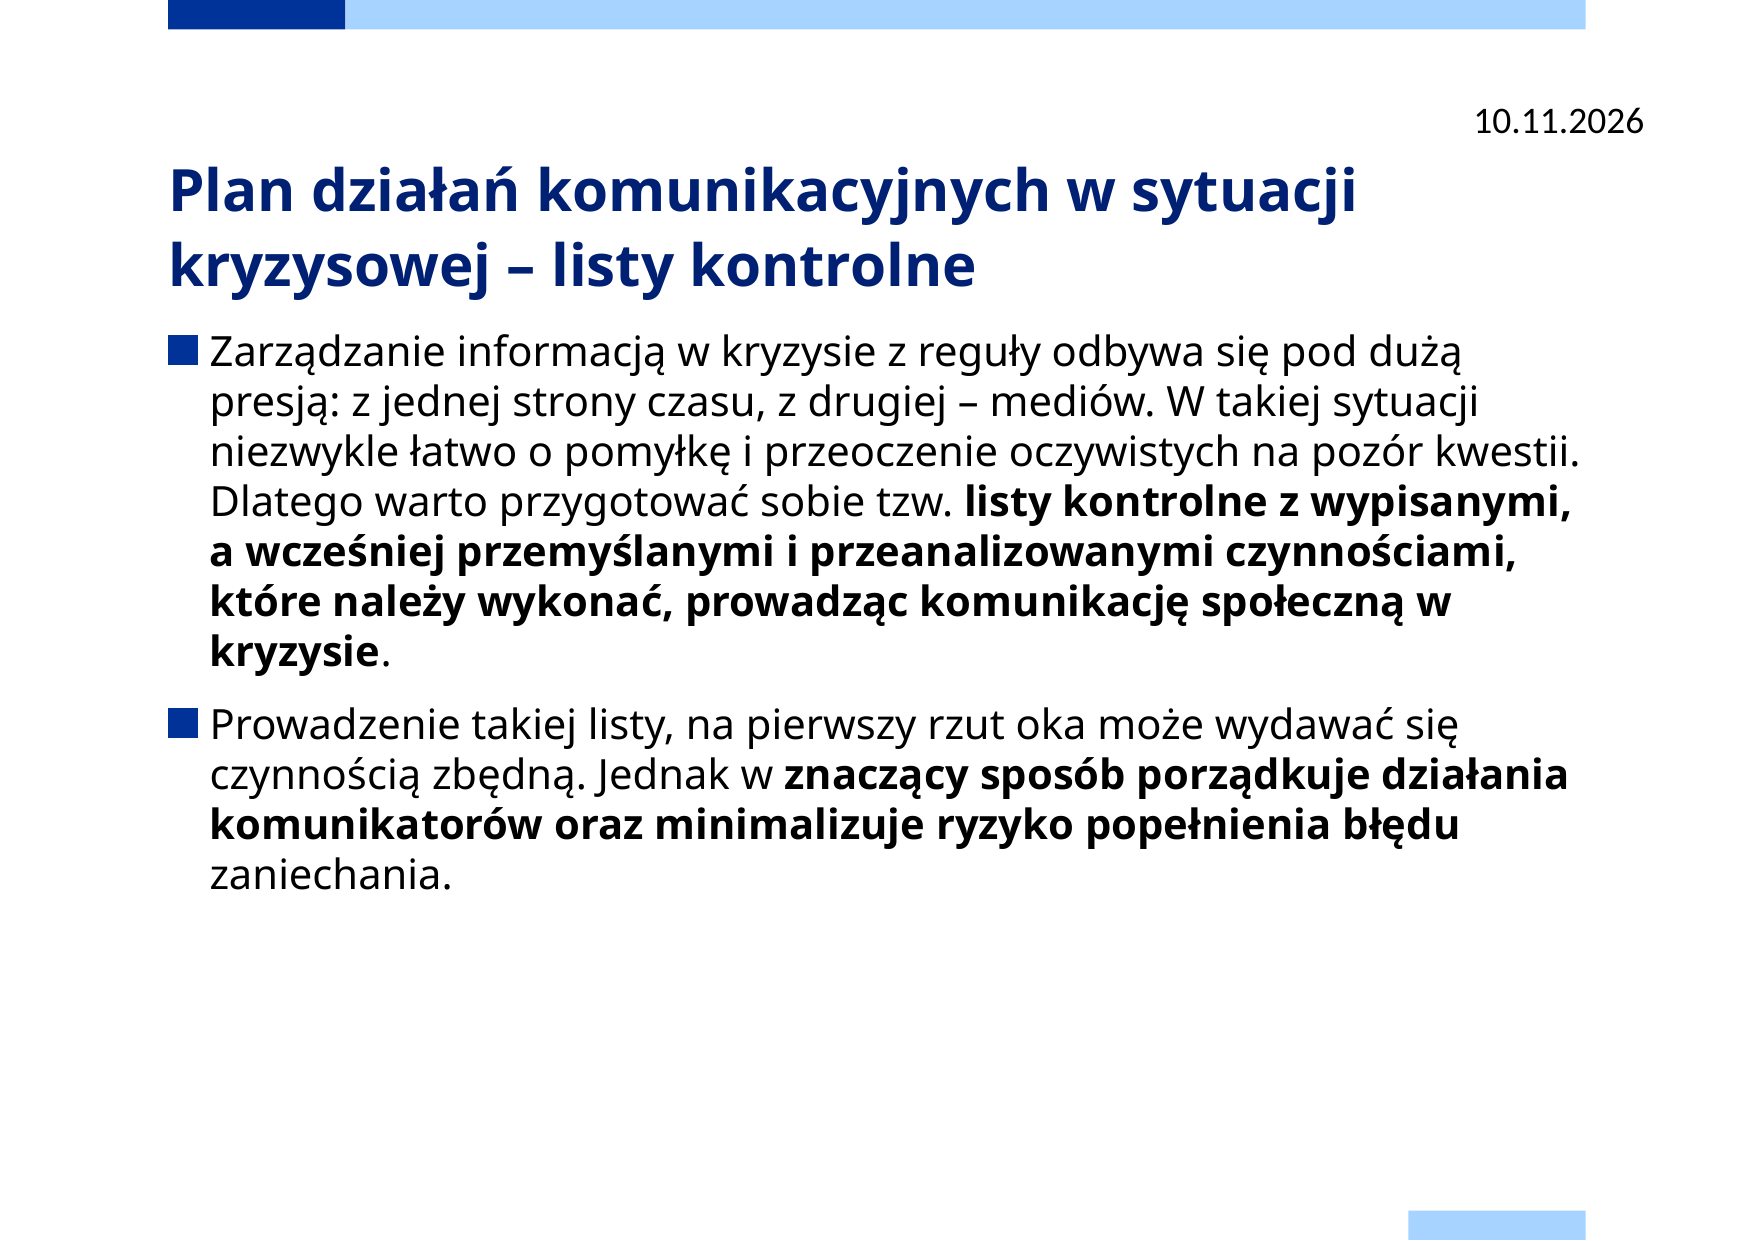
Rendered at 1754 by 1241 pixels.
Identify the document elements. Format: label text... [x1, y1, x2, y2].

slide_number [1458, 88, 1754, 149]
list Zarządzanie informacją w kryzysie z reguły odbywa się pod dużą presją: z jednej strony czasu, z drugiej – mediów. W takiej sytuacji niezwykle łatwo o pomyłkę i przeoczenie oczywistych na pozór kwestii. Dlatego warto przygotować sobie tzw. listy kontrolne z wypisanymi, a wcześniej przemyślanymi i przeanalizowanymi czynnościami, które należy wykonać, prowadząc komunikację społeczną w kryzysie. Prowadzenie takiej listy, na pierwszy rzut oka może wydawać się czynnością zbędną. Jednak w znaczący sposób porządkuje działania komunikatorów oraz minimalizuje ryzyko popełnienia błędu zaniechania. [168, 324, 1586, 1093]
picture [168, 335, 198, 365]
title Plan działań komunikacyjnych w sytuacji kryzysowej – listy kontrolne [168, 147, 1586, 324]
picture [168, 708, 198, 738]
